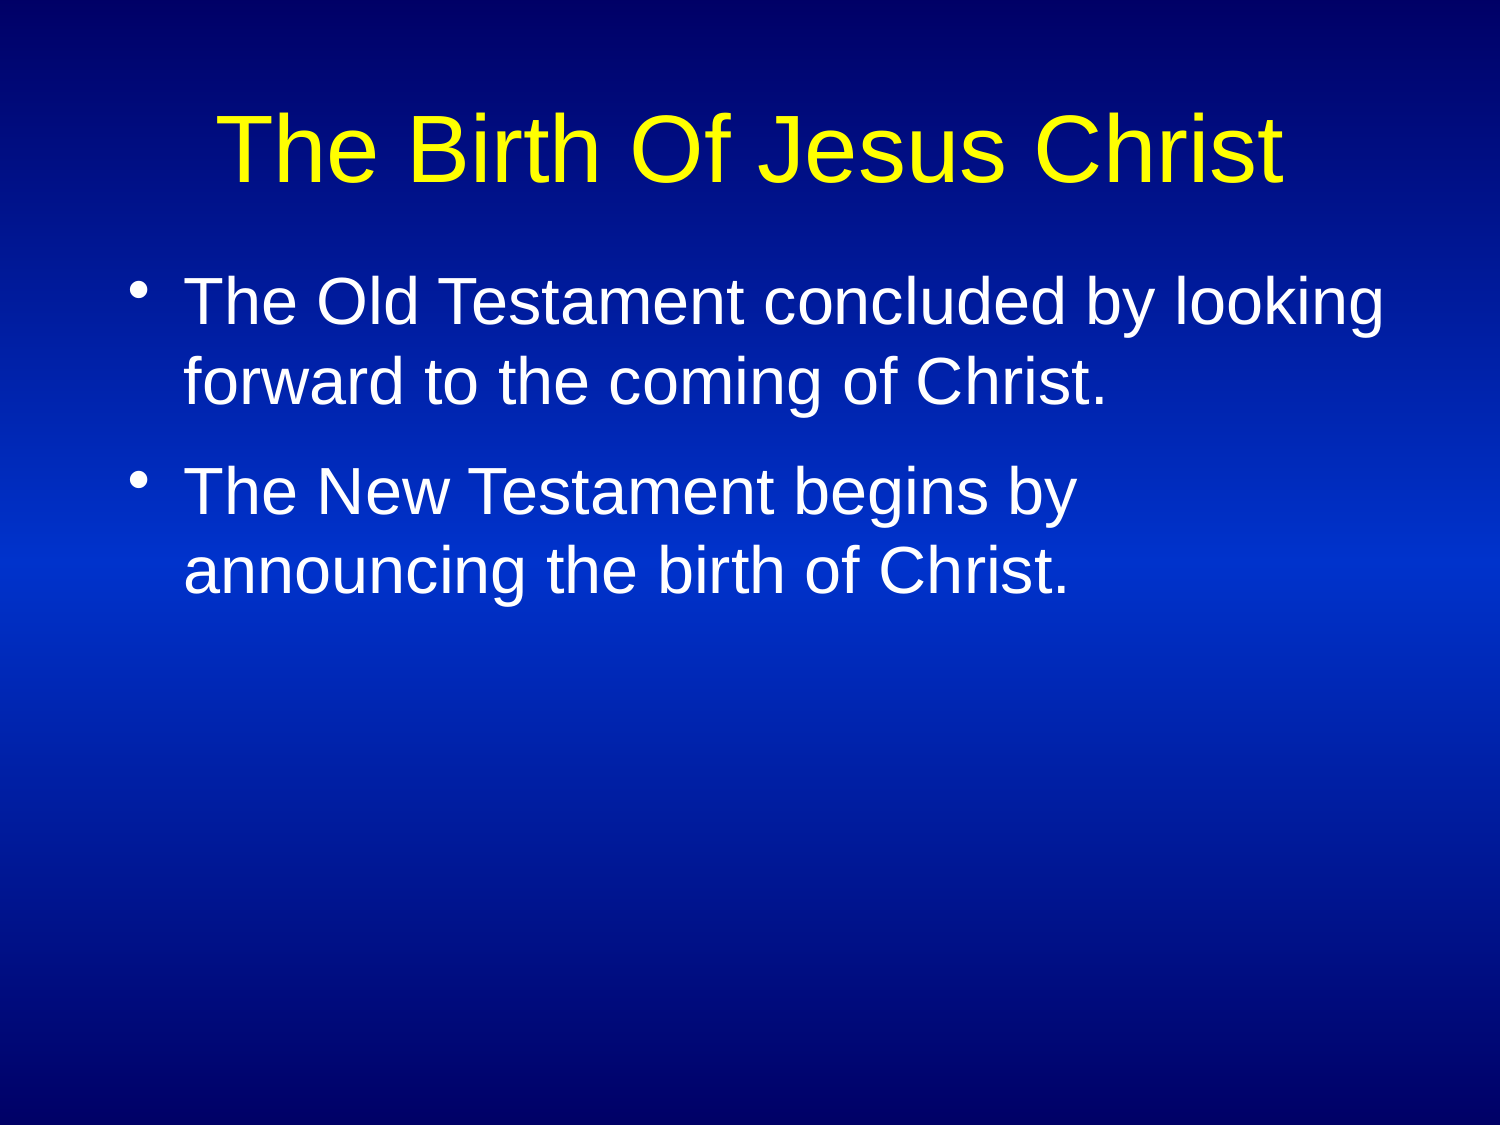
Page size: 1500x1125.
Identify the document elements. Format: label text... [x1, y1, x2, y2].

list The Old Testament concluded by looking forward to the coming of Christ. The New Testament begins by announcing the birth of Christ. [112, 249, 1438, 1088]
title The Birth Of Jesus Christ [37, 50, 1463, 238]
